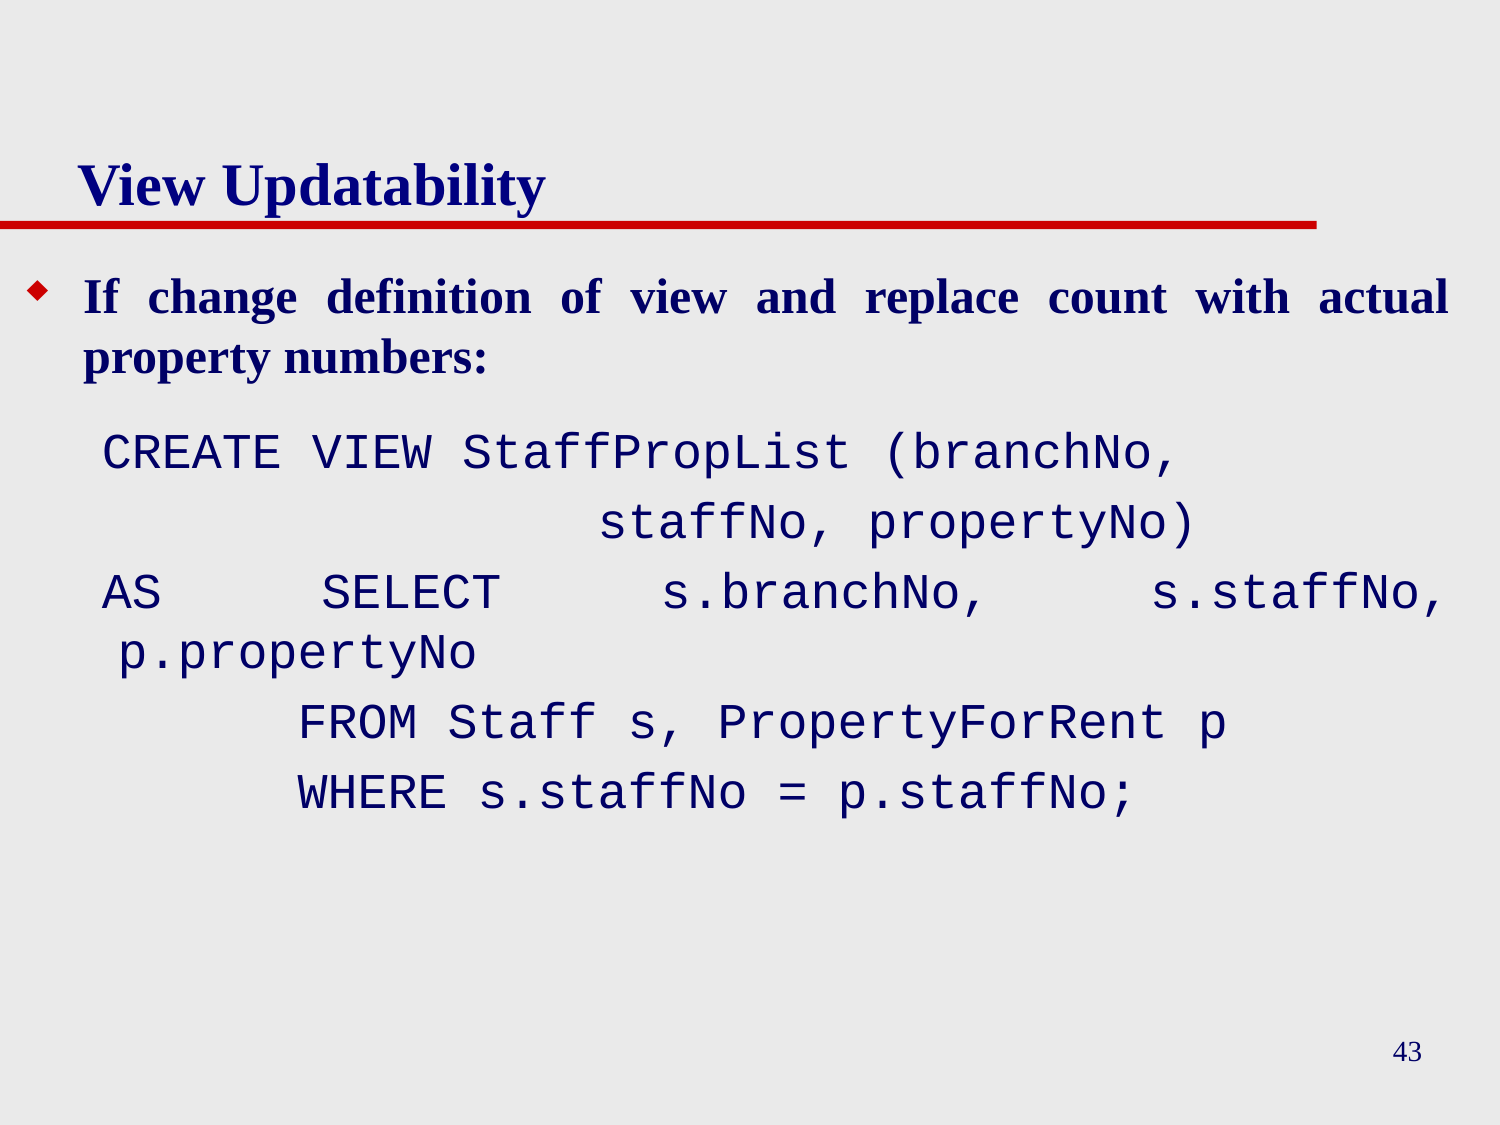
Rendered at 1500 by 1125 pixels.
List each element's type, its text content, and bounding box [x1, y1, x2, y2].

list If change definition of view and replace count with actual property numbers: CREATE VIEW StaffPropList (branchNo, staffNo, propertyNo) AS SELECT s.branchNo, s.staffNo, p.propertyNo FROM Staff s, PropertyForRent p WHERE s.staffNo = p.staffNo; [11, 255, 1466, 931]
title View Updatability [62, 43, 1338, 226]
slide_number 43 [1124, 1012, 1438, 1088]
